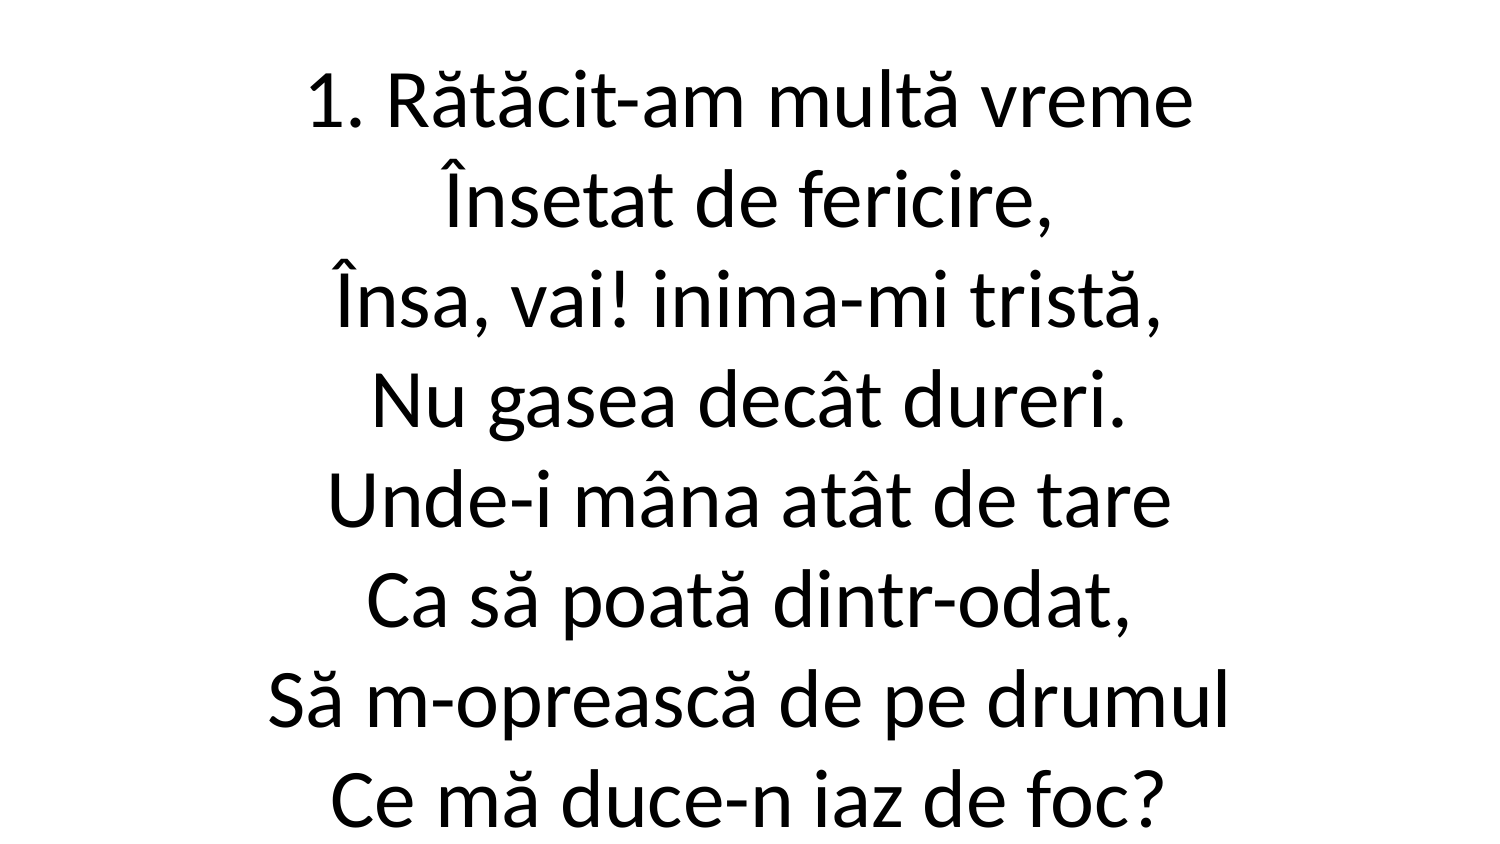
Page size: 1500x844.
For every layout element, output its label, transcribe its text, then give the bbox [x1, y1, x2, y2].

text_box 1. Rătăcit-am multă vreme Însetat de fericire, Însa, vai! inima-mi tristă, Nu gasea decât dureri. Unde-i mâna atât de tare Ca să poată dintr-odat, Să m-oprească de pe drumul Ce mă duce-n iaz de foc? [252, 0, 1248, 844]
